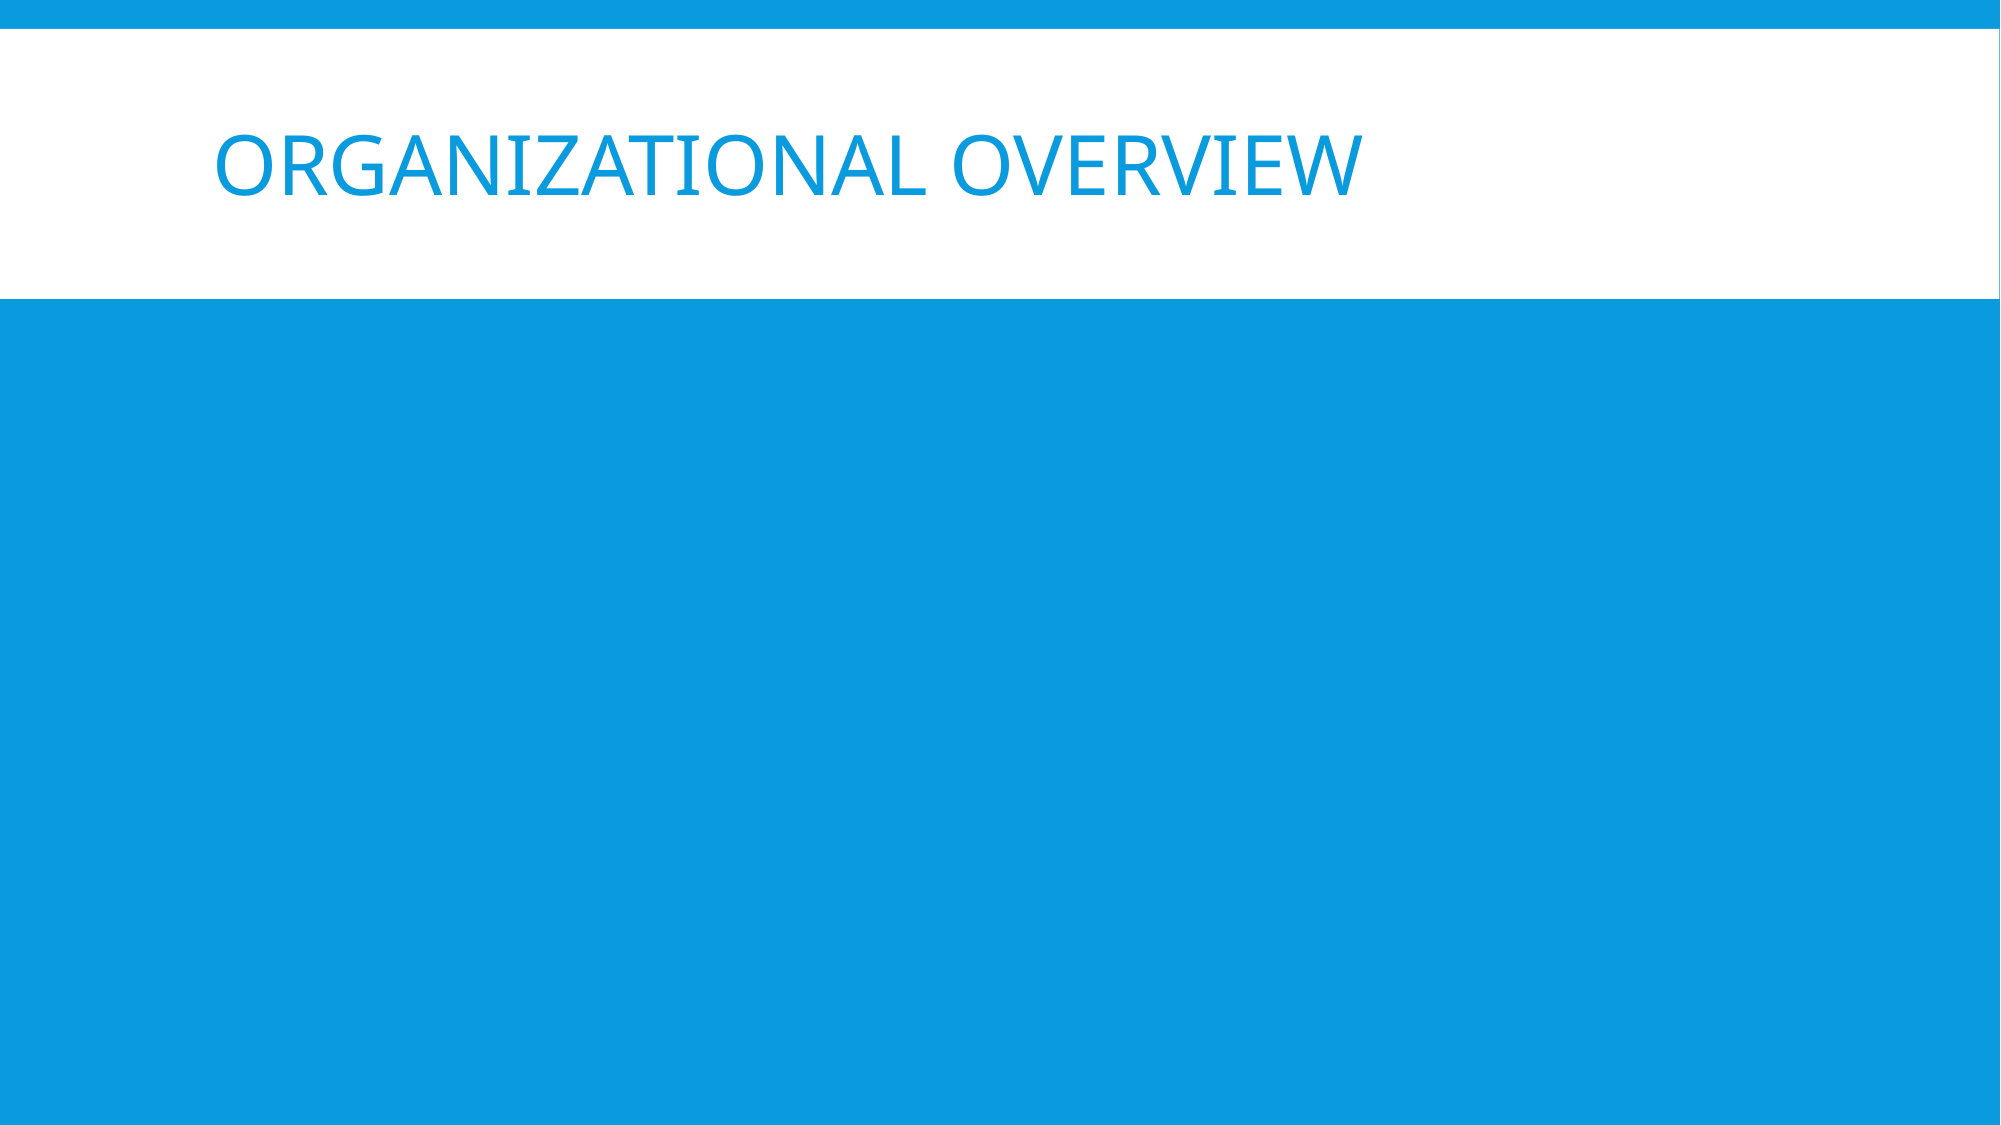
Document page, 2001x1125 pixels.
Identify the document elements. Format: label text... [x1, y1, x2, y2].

title Organizational Overview [197, 46, 1803, 295]
